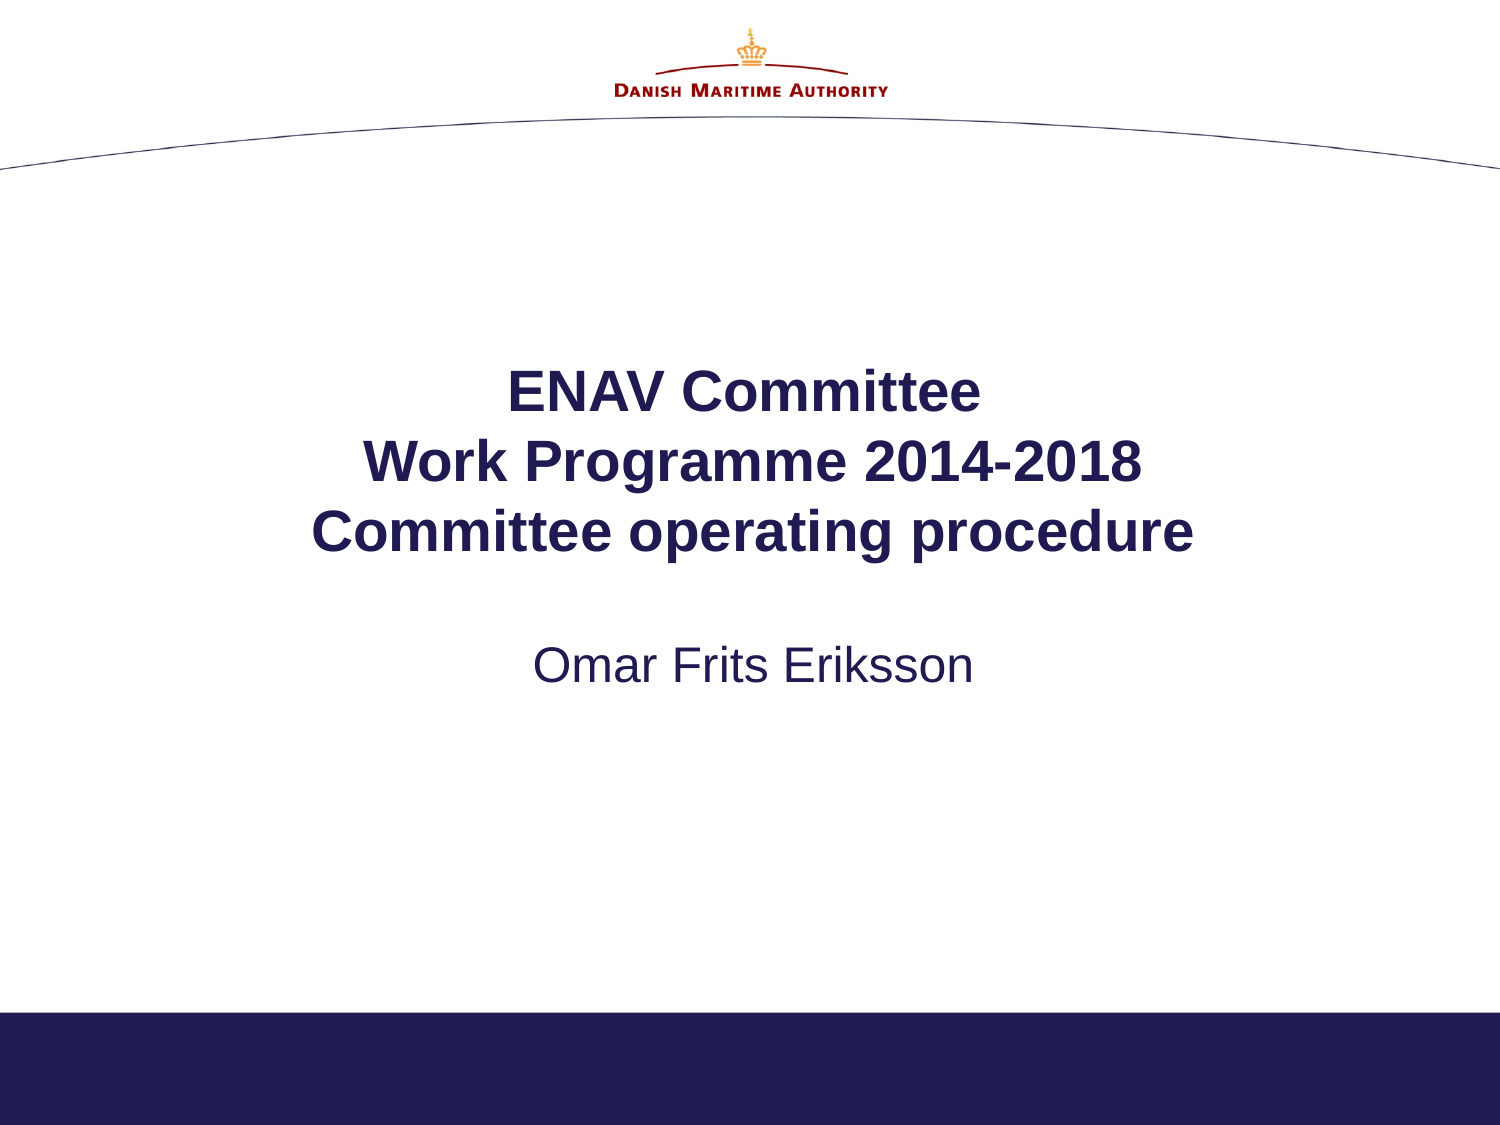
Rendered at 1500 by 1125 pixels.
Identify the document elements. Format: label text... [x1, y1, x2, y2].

picture [0, 28, 1500, 184]
title ENAV Committee Work Programme 2014-2018 Committee operating procedure Omar Frits Eriksson [30, 224, 1477, 822]
